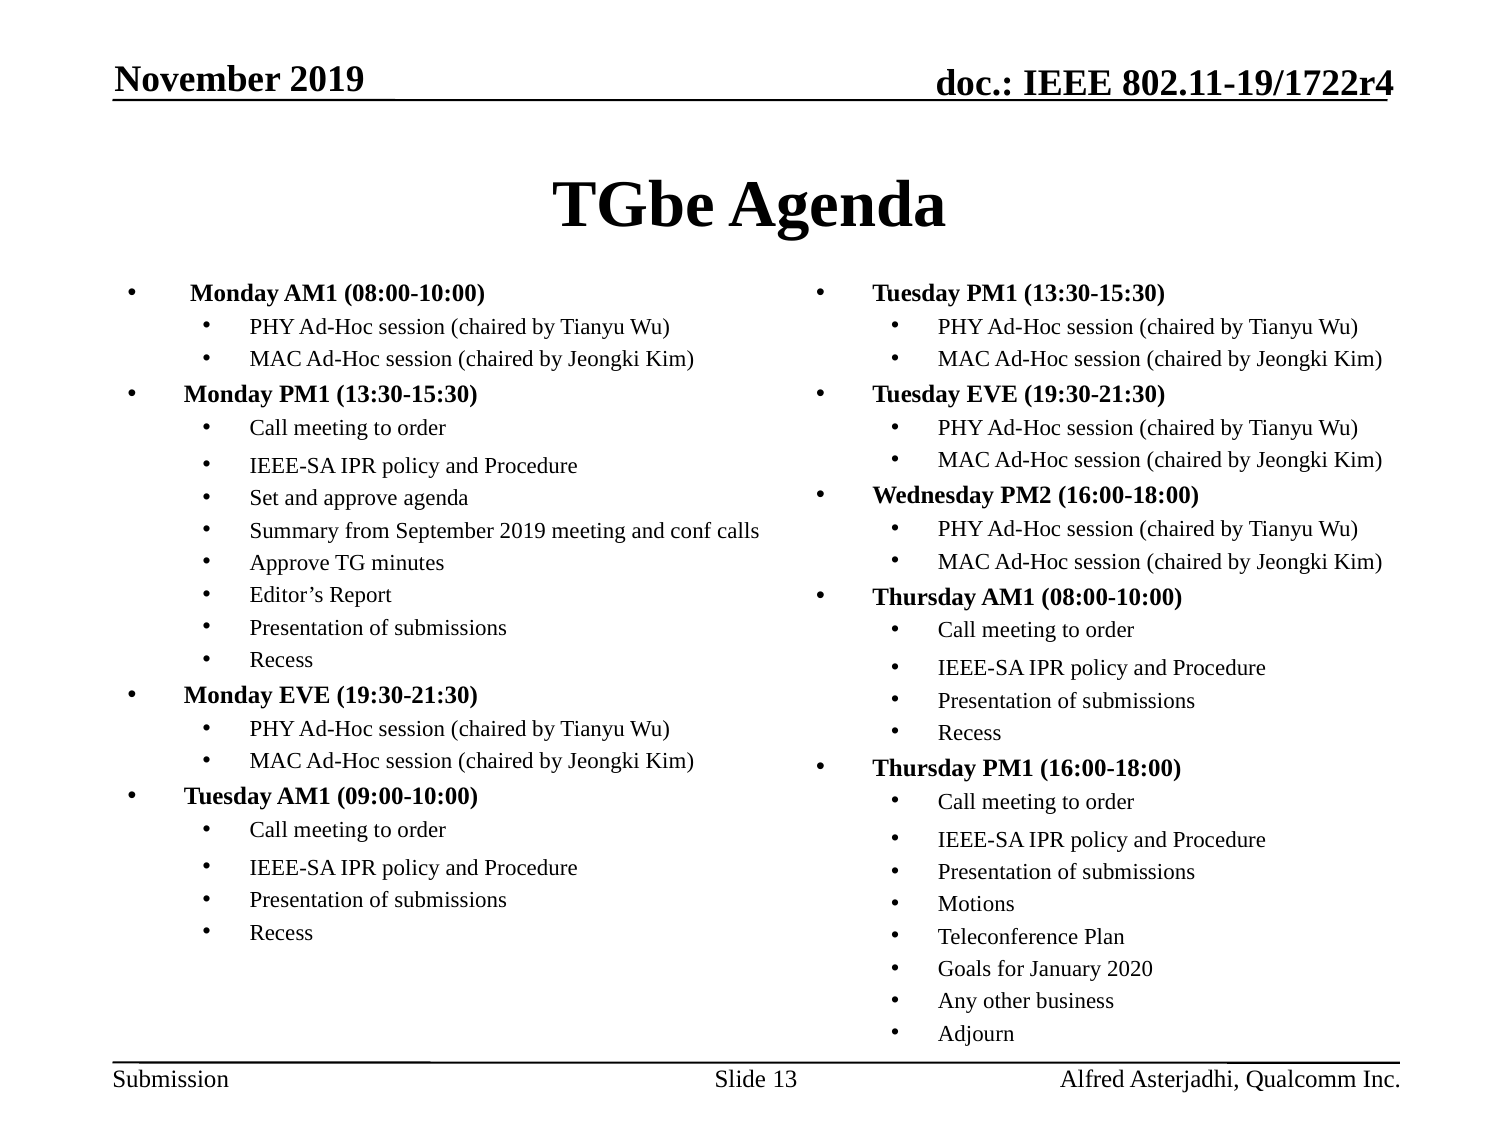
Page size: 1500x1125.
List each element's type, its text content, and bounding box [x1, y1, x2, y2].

text_box Tuesday PM1 (13:30-15:30) PHY Ad-Hoc session (chaired by Tianyu Wu) MAC Ad-Hoc session (chaired by Jeongki Kim) Tuesday EVE (19:30-21:30) PHY Ad-Hoc session (chaired by Tianyu Wu) MAC Ad-Hoc session (chaired by Jeongki Kim) Wednesday PM2 (16:00-18:00) PHY Ad-Hoc session (chaired by Tianyu Wu) MAC Ad-Hoc session (chaired by Jeongki Kim) Thursday AM1 (08:00-10:00) Call meeting to order IEEE-SA IPR policy and Procedure Presentation of submissions Recess Thursday PM1 (16:00-18:00) Call meeting to order IEEE-SA IPR policy and Procedure Presentation of submissions Motions Teleconference Plan Goals for January 2020 Any other business Adjourn [800, 275, 1402, 1063]
footer Alfred Asterjadhi, Qualcomm Inc. [878, 1063, 1402, 1093]
list Monday AM1 (08:00-10:00) PHY Ad-Hoc session (chaired by Tianyu Wu) MAC Ad-Hoc session (chaired by Jeongki Kim) Monday PM1 (13:30-15:30) Call meeting to order IEEE-SA IPR policy and Procedure Set and approve agenda Summary from September 2019 meeting and conf calls Approve TG minutes Editor’s Report Presentation of submissions Recess Monday EVE (19:30-21:30) PHY Ad-Hoc session (chaired by Tianyu Wu) MAC Ad-Hoc session (chaired by Jeongki Kim) Tuesday AM1 (09:00-10:00) Call meeting to order IEEE-SA IPR policy and Procedure Presentation of submissions Recess [112, 274, 813, 1056]
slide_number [114, 54, 423, 100]
slide_number Slide 13 [712, 1061, 800, 1123]
title TGbe Agenda [112, 112, 1388, 275]
